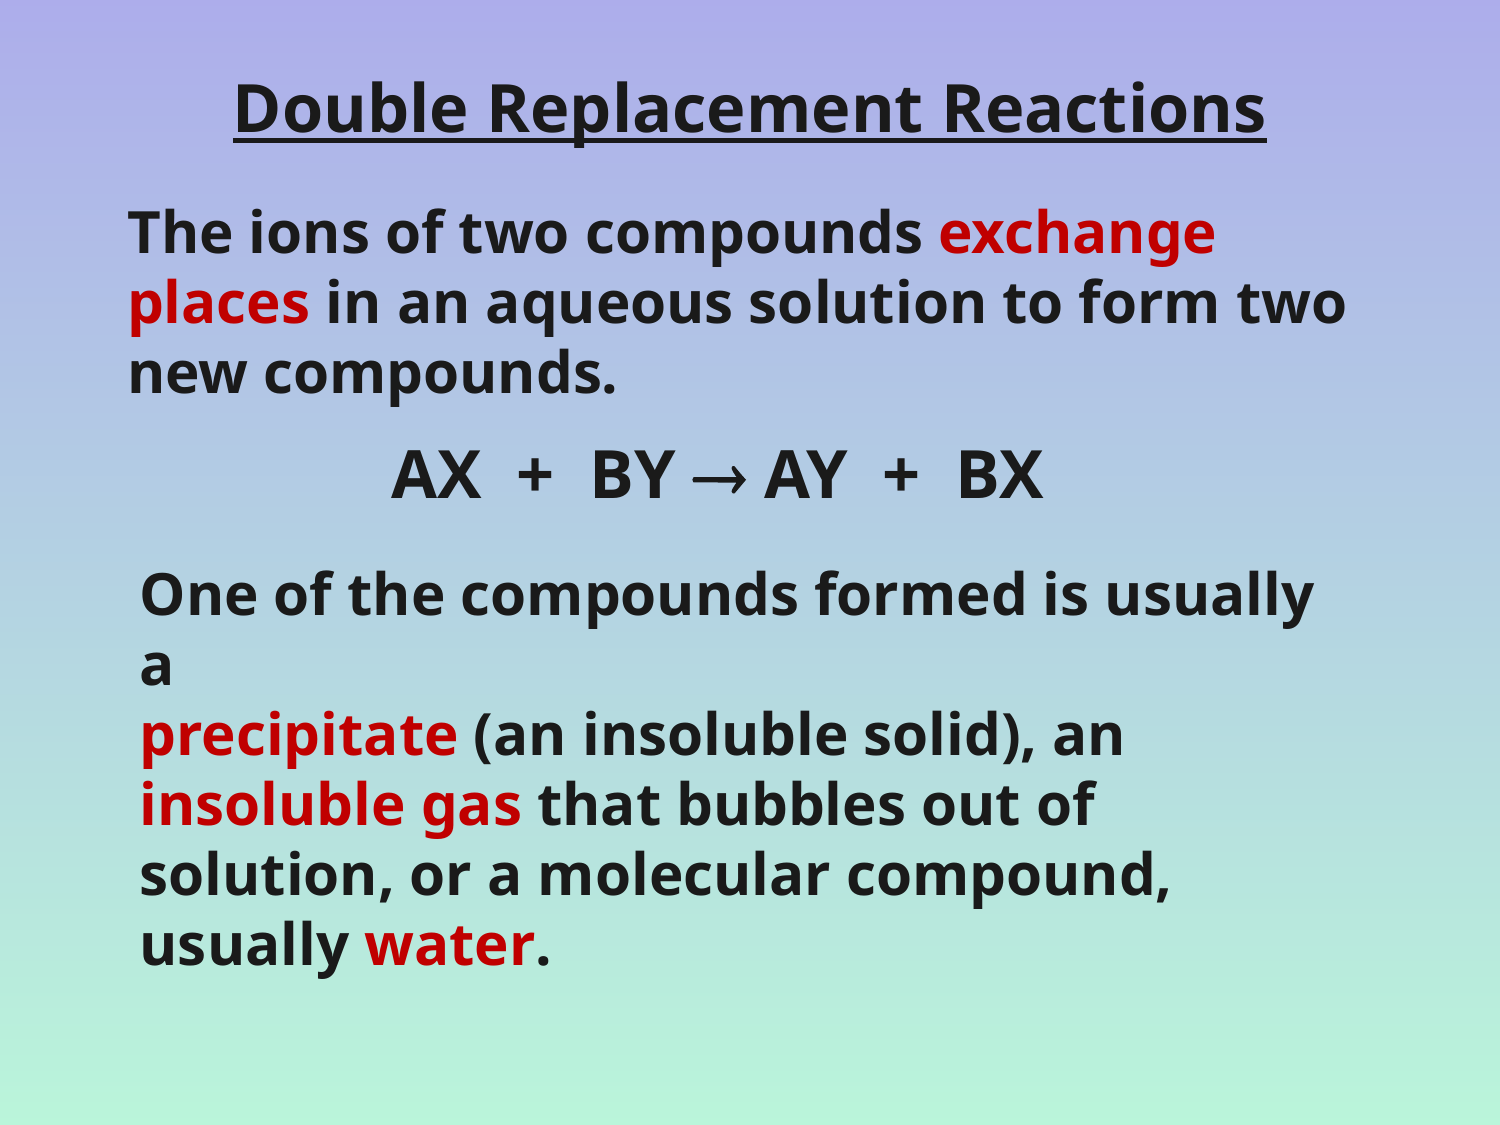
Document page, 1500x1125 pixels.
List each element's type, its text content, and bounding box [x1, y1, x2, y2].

title Double Replacement Reactions [112, 49, 1388, 163]
text_box The ions of two compounds exchange places in an aqueous solution to form two new compounds. [112, 187, 1413, 413]
text_box AX + BY  AY + BX [376, 424, 1060, 520]
text_box One of the compounds formed is usually a precipitate (an insoluble solid), an insoluble gas that bubbles out of solution, or a molecular compound, usually water. [125, 549, 1366, 985]
